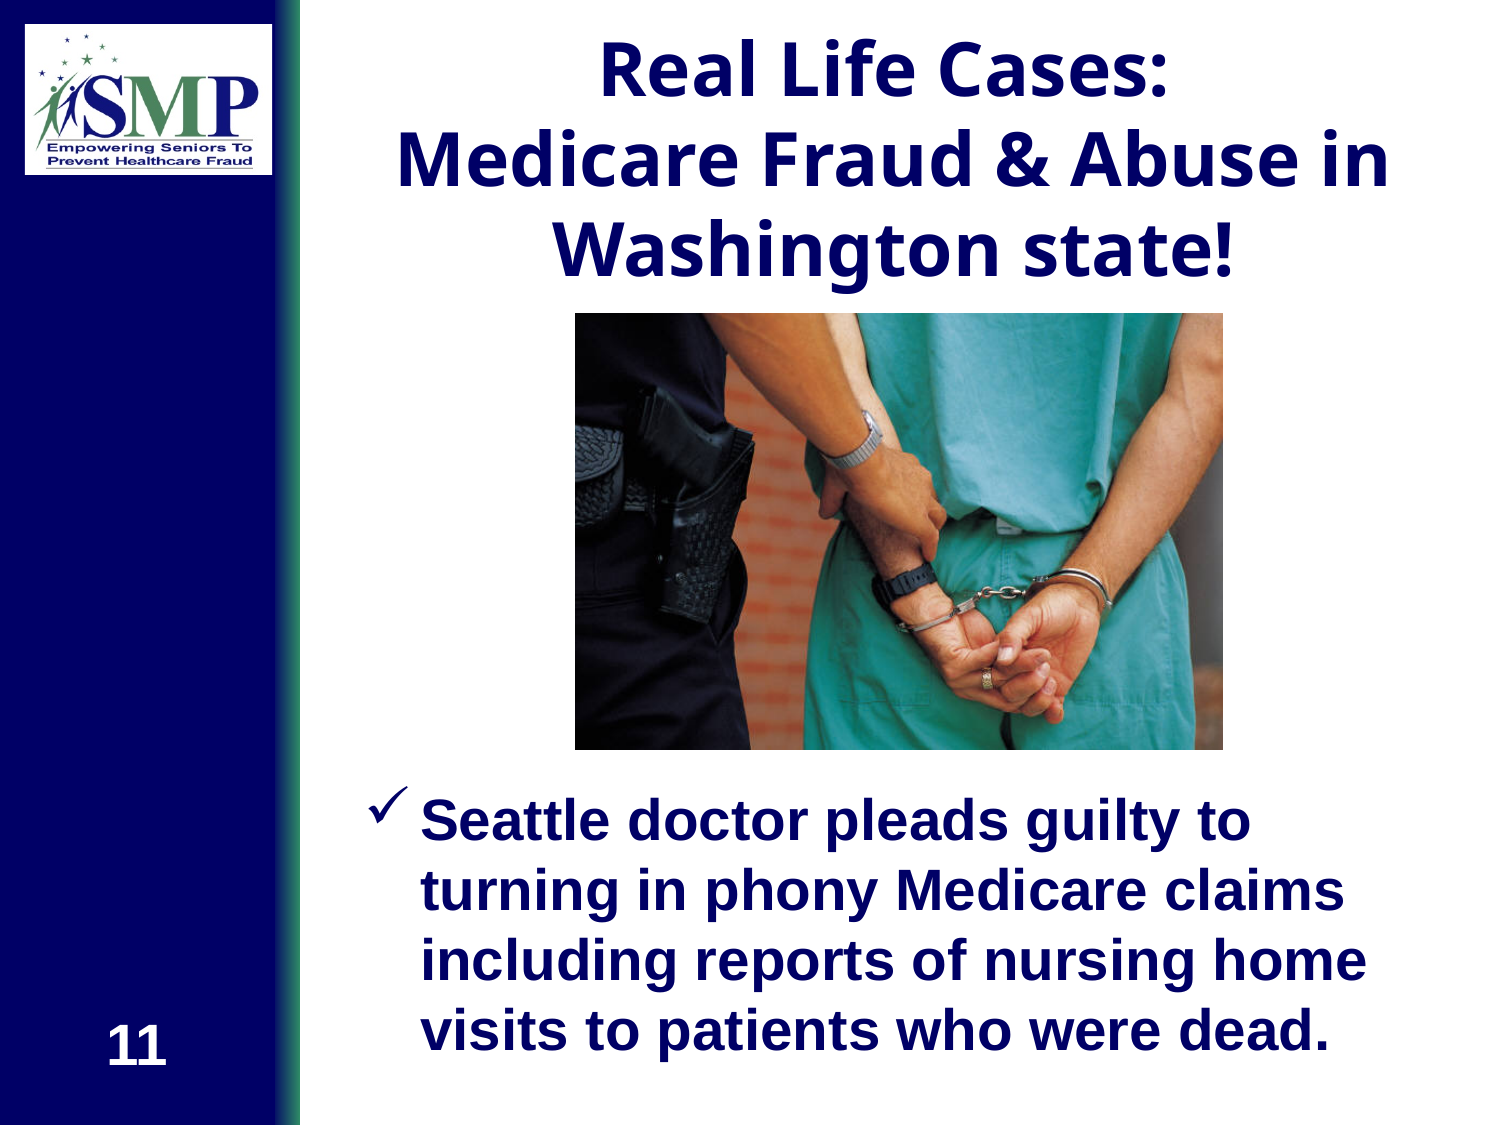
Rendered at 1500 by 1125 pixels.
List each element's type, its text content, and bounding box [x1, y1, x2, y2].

picture [24, 24, 273, 175]
list Seattle doctor pleads guilty to turning in phony Medicare claims including reports of nursing home visits to patients who were dead. [348, 774, 1449, 1064]
title Real Life Cases: Medicare Fraud & Abuse in Washington state! [300, 62, 1488, 250]
picture [574, 313, 1223, 751]
slide_number 11 [0, 999, 276, 1076]
